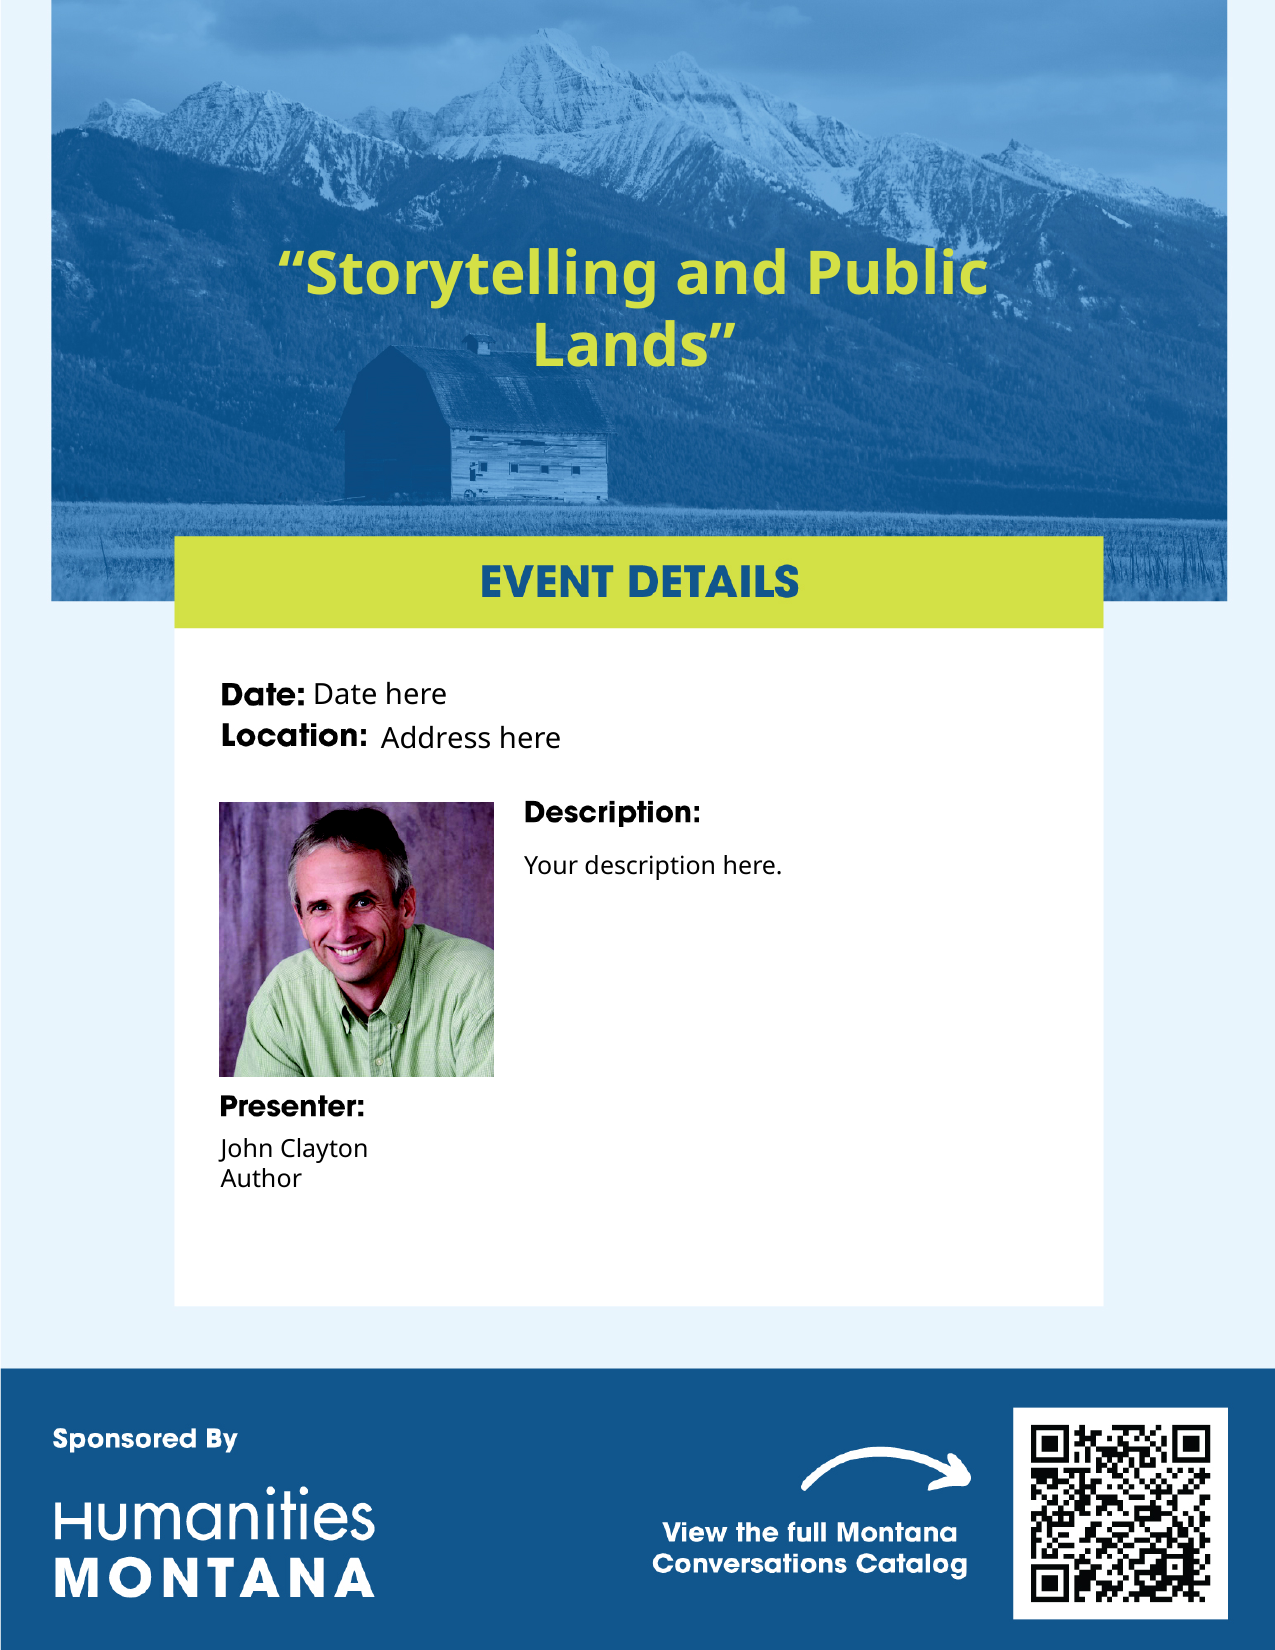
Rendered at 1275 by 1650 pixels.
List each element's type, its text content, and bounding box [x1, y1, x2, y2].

text_box Date here [297, 660, 932, 726]
text_box Your description here. [509, 834, 1033, 895]
text_box “Storytelling and Public Lands” [169, 218, 1099, 394]
text_box Address here [365, 704, 1233, 770]
text_box [159, 166, 1099, 233]
picture [0, 0, 1275, 1650]
text_box John Clayton Author [205, 1117, 480, 1208]
